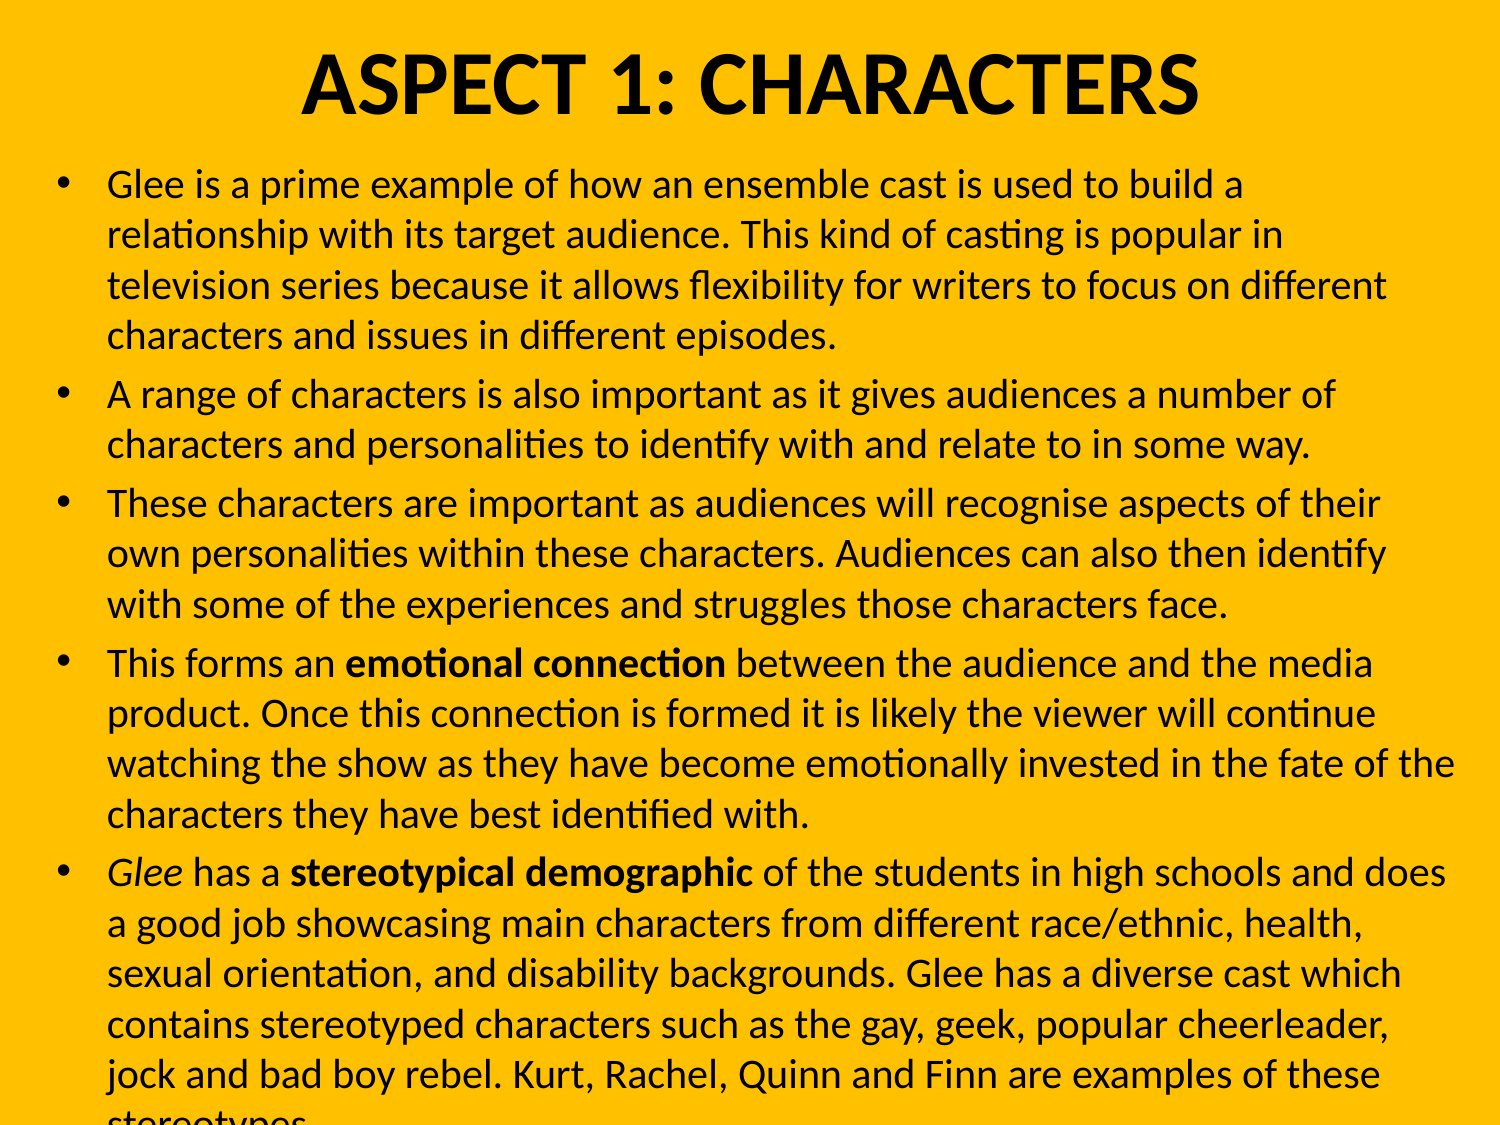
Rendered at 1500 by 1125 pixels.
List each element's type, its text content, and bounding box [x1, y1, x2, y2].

title ASPECT 1: CHARACTERS [76, 0, 1427, 149]
list Glee is a prime example of how an ensemble cast is used to build a relationship with its target audience. This kind of casting is popular in television series because it allows flexibility for writers to focus on different characters and issues in different episodes. A range of characters is also important as it gives audiences a number of characters and personalities to identify with and relate to in some way. These characters are important as audiences will recognise aspects of their own personalities within these characters. Audiences can also then identify with some of the experiences and struggles those characters face. This forms an emotional connection between the audience and the media product. Once this connection is formed it is likely the viewer will continue watching the show as they have become emotionally invested in the fate of the characters they have best identified with. Glee has a stereotypical demographic of the students in high schools and does a good job showcasing main characters from different race/ethnic, health, sexual orientation, and disability backgrounds. Glee has a diverse cast which contains stereotyped characters such as the gay, geek, popular cheerleader, jock and bad boy rebel. Kurt, Rachel, Quinn and Finn are examples of these stereotypes [41, 149, 1471, 1125]
